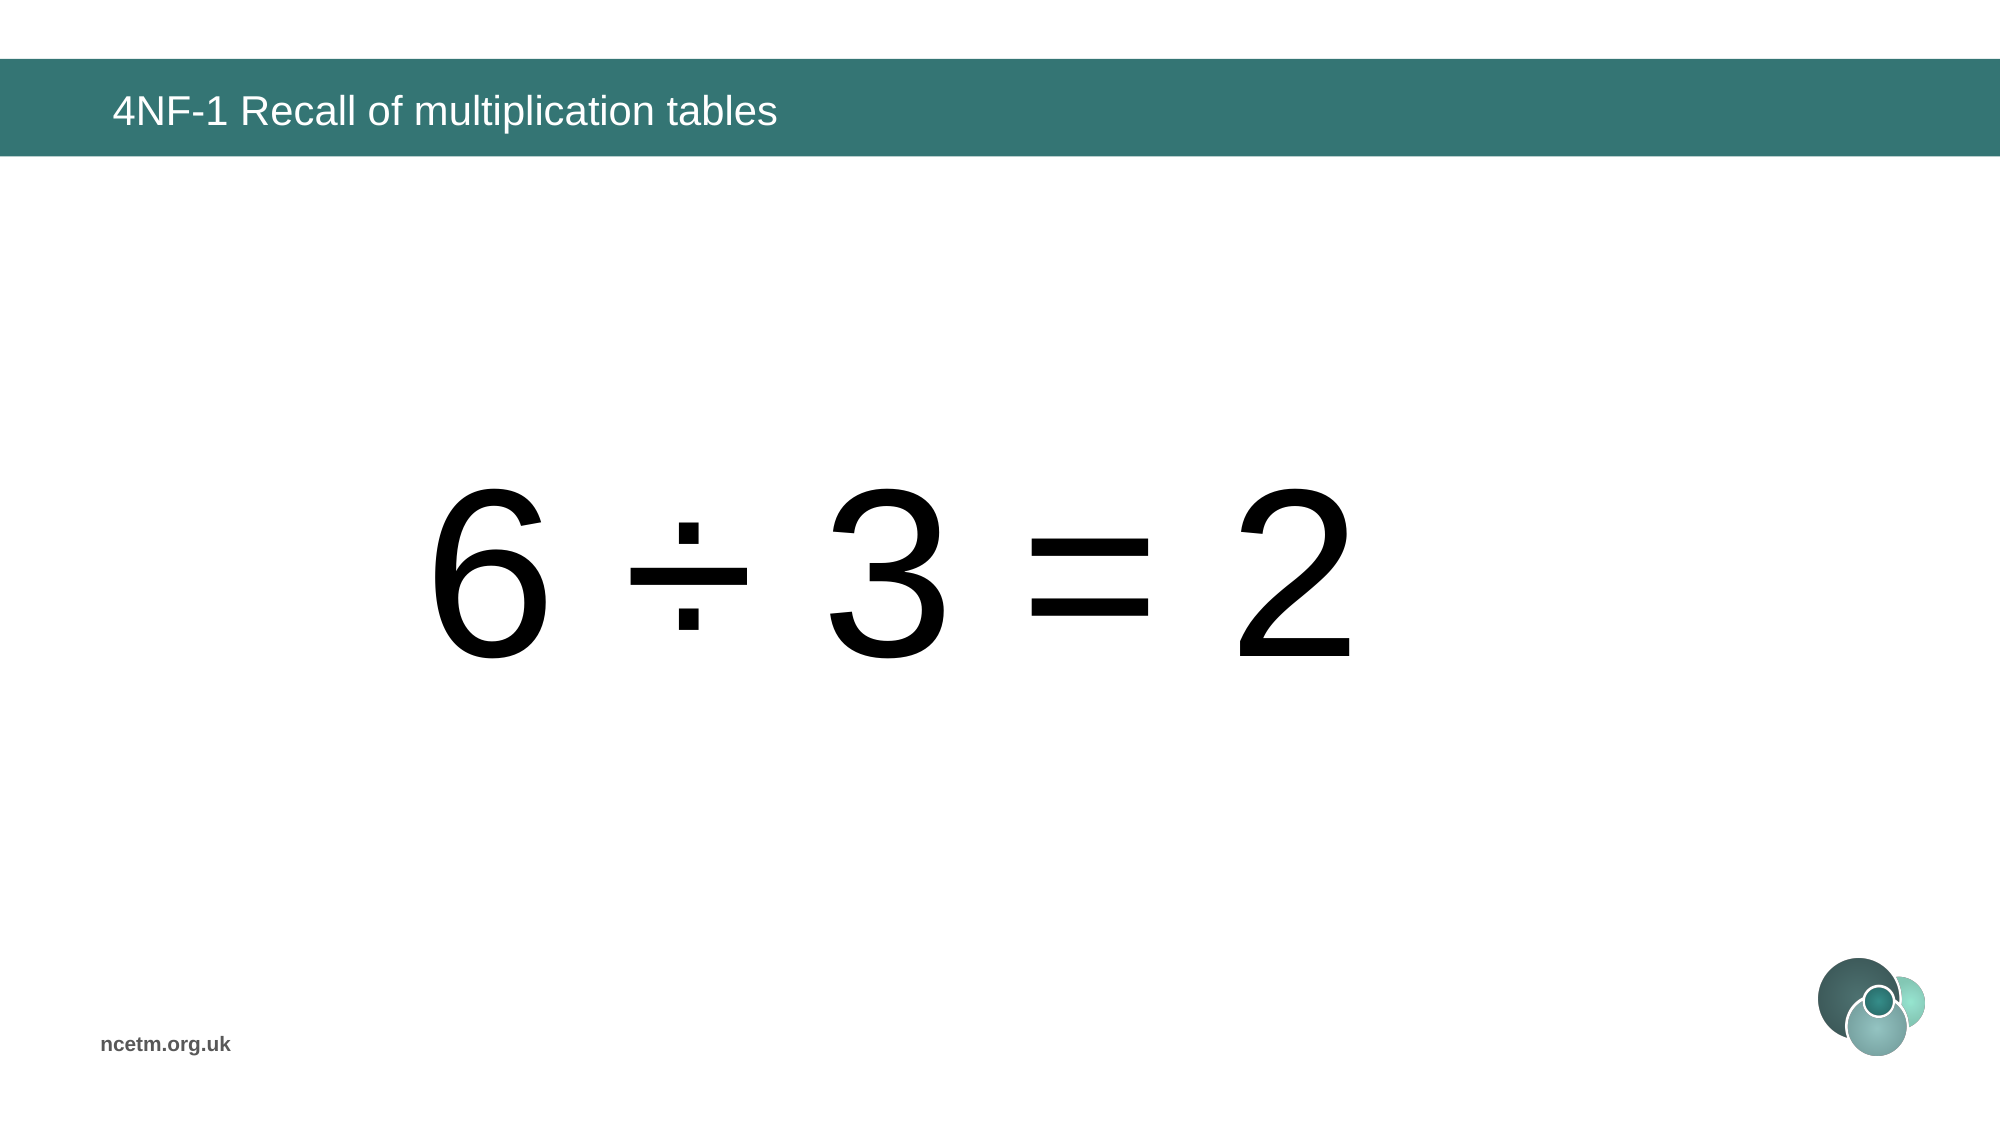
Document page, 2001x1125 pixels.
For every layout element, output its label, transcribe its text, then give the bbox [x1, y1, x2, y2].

title 4NF-1 Recall of multiplication tables [97, 76, 1945, 147]
text_box 2 [1213, 409, 1377, 712]
text_box 6 ÷ 3 = [408, 409, 1213, 712]
picture [1818, 958, 1925, 1056]
